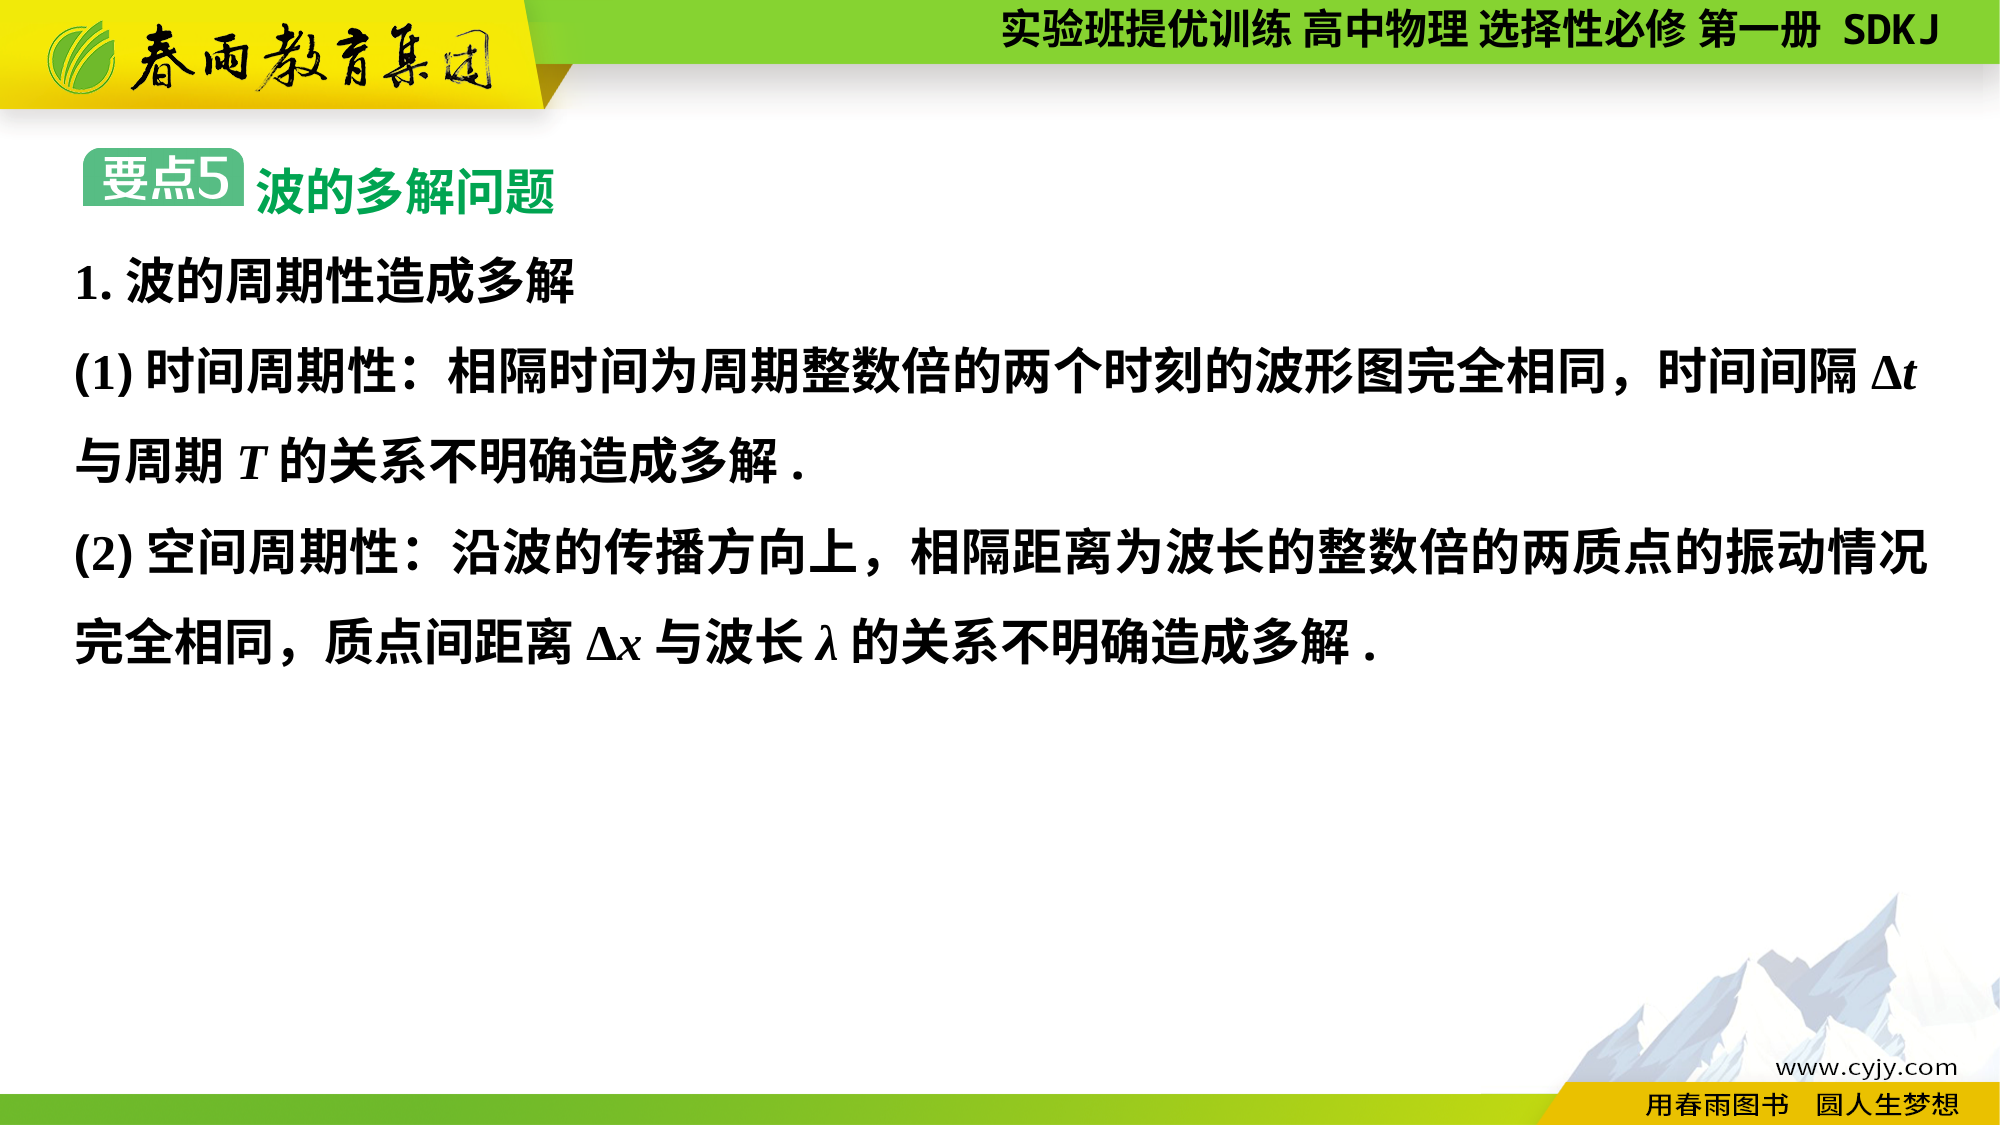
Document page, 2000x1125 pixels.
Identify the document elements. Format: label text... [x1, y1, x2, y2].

list 波的多解问题 1.波的周期性造成多解 (1)时间周期性：相隔时间为周期整数倍的两个时刻的波形图完全相同，时间间隔Δt与周期T的关系不明确造成多解. (2)空间周期性：沿波的传播方向上，相隔距离为波长的整数倍的两质点的振动情况完全相同，质点间距离Δx与波长λ的关系不明确造成多解. [59, 122, 1944, 683]
picture [0, 0, 2000, 1125]
